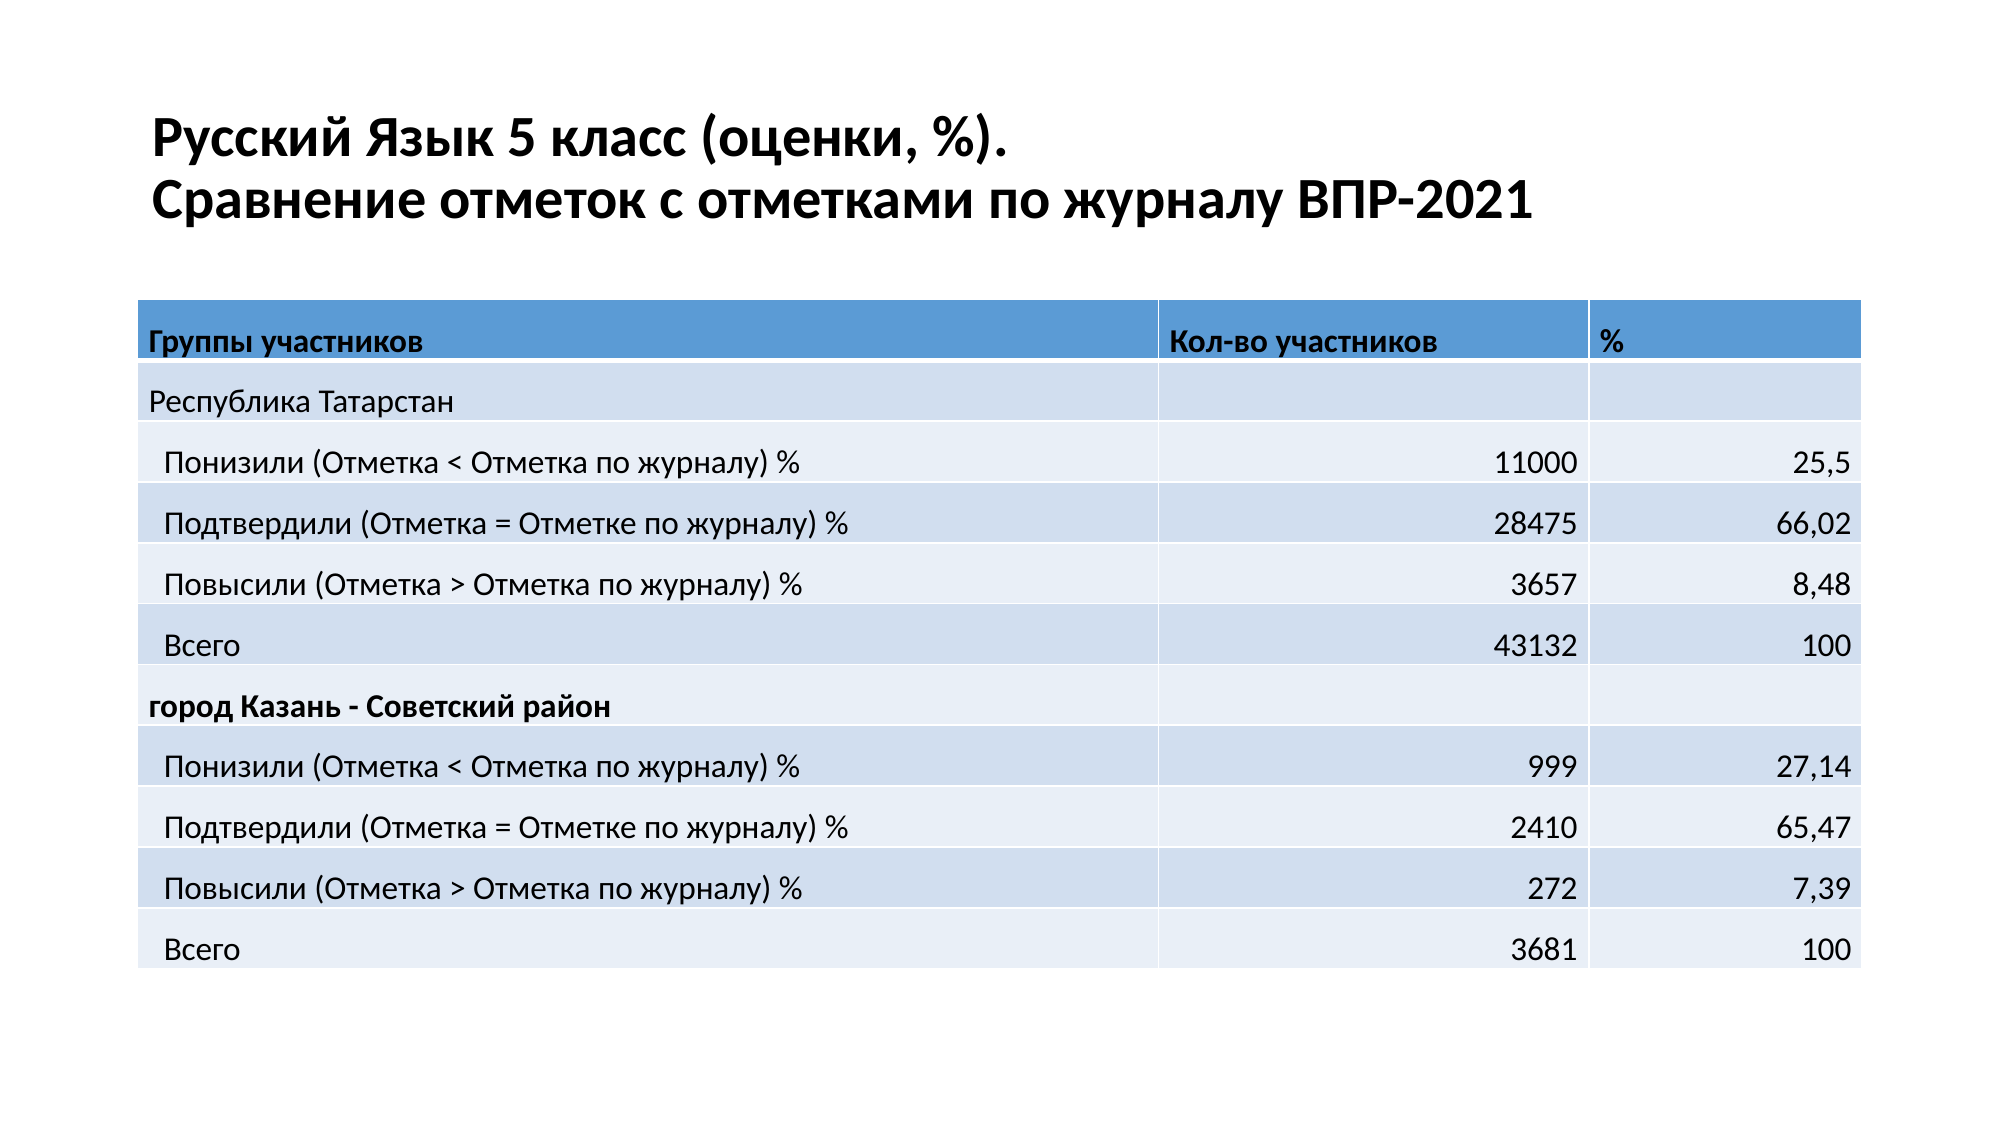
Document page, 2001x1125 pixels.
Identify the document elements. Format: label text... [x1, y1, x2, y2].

table_cell 2410 [1159, 787, 1588, 846]
table_cell 28475 [1159, 483, 1588, 542]
table_cell 11000 [1159, 422, 1588, 481]
table_header % [1590, 300, 1861, 358]
table_cell Повысили (Отметка > Отметка по журналу) % [138, 848, 1158, 907]
table_cell 999 [1159, 726, 1588, 785]
table_cell Подтвердили (Отметка = Отметке по журналу) % [138, 483, 1158, 542]
table_cell [1590, 363, 1861, 420]
table_cell 272 [1159, 848, 1588, 907]
table_cell Республика Татарстан [138, 363, 1158, 420]
table_cell [1590, 665, 1861, 724]
table_cell 3657 [1159, 544, 1588, 603]
table_cell город Казань - Советский район [138, 665, 1158, 724]
table_cell 100 [1590, 909, 1861, 968]
table_cell 25,5 [1590, 422, 1861, 481]
table_cell Повысили (Отметка > Отметка по журналу) % [138, 544, 1158, 603]
table_cell 27,14 [1590, 726, 1861, 785]
table_cell [1159, 363, 1588, 420]
table_cell 43132 [1159, 604, 1588, 664]
table_header Кол-во участников [1159, 300, 1588, 358]
table_cell 7,39 [1590, 848, 1861, 907]
table_cell 3681 [1159, 909, 1588, 968]
table_cell Понизили (Отметка < Отметка по журналу) % [138, 422, 1158, 481]
table_cell 100 [1590, 604, 1861, 664]
title Русский Язык 5 класс (оценки, %). Сравнение отметок с отметками по журналу ВПР-2021 [137, 59, 1863, 278]
table_cell Всего [138, 604, 1158, 664]
table_cell 66,02 [1590, 483, 1861, 542]
table_cell Всего [138, 909, 1158, 968]
table_cell Понизили (Отметка < Отметка по журналу) % [138, 726, 1158, 785]
table_cell [1159, 665, 1588, 724]
table_cell Подтвердили (Отметка = Отметке по журналу) % [138, 787, 1158, 846]
table_cell 65,47 [1590, 787, 1861, 846]
table_cell 8,48 [1590, 544, 1861, 603]
table_header Группы участников [138, 300, 1158, 358]
